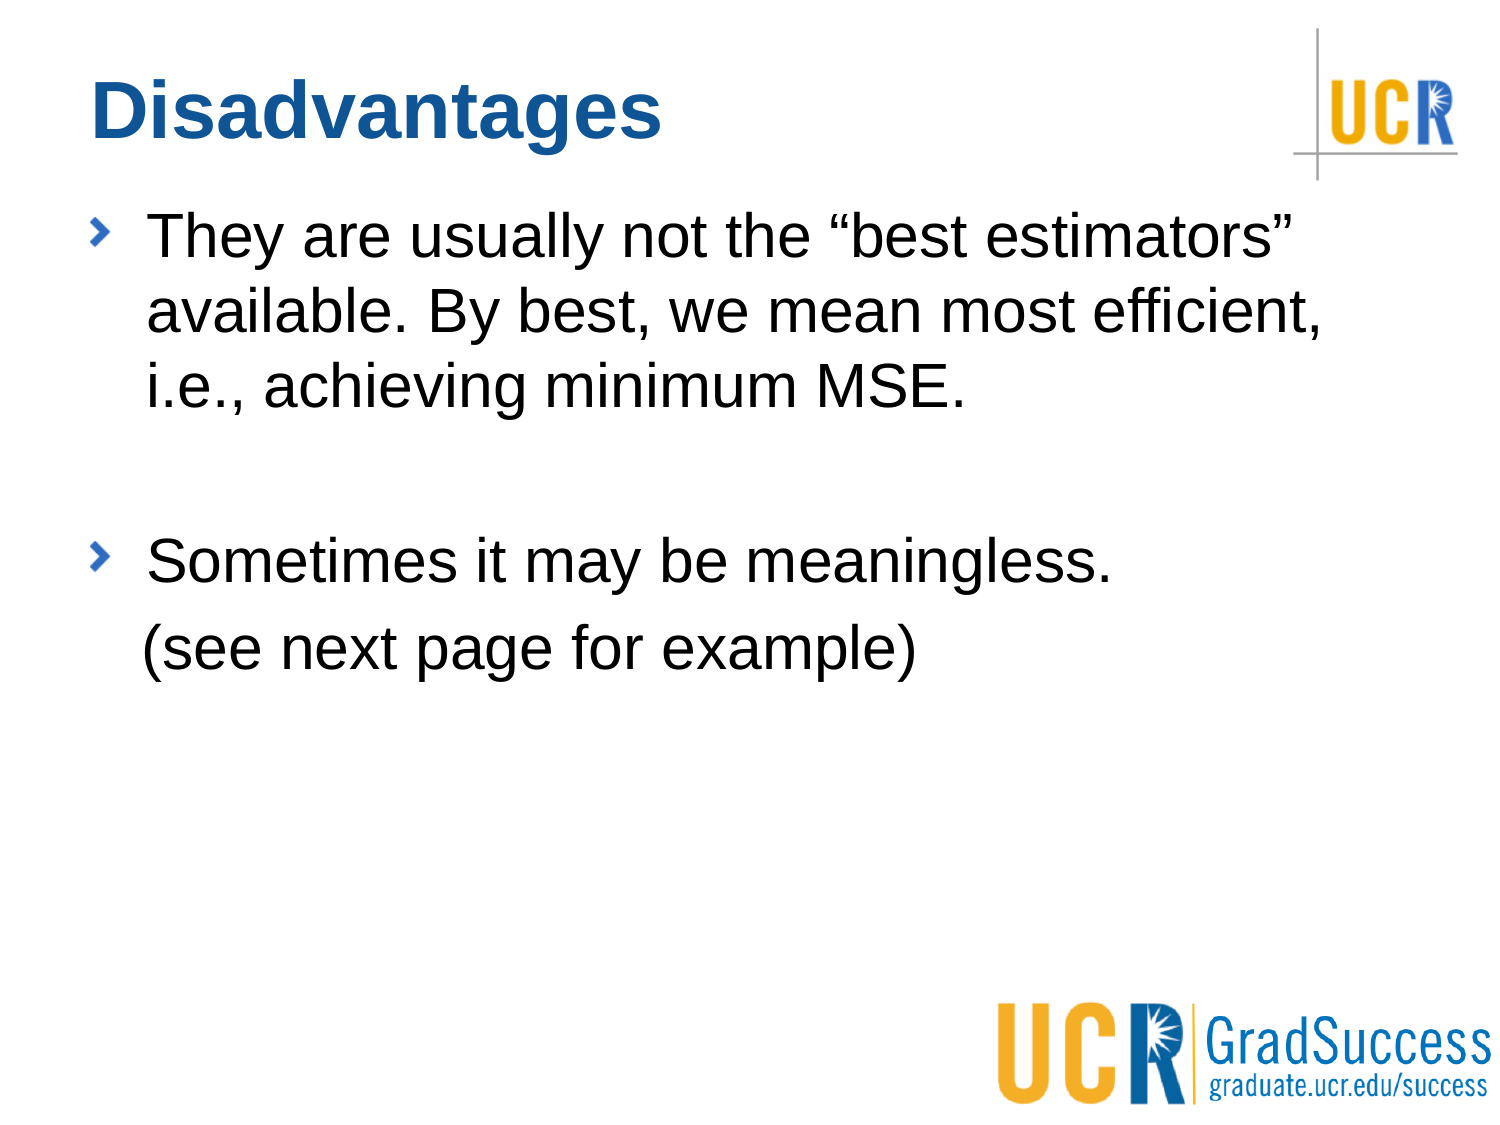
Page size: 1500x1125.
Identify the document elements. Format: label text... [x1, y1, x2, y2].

title Disadvantages [75, 37, 1300, 163]
list They are usually not the “best estimators” available. By best, we mean most efficient, i.e., achieving minimum MSE. Sometimes it may be meaningless. (see next page for example) [75, 187, 1425, 1025]
picture [90, 541, 114, 573]
picture [1282, 0, 1500, 196]
picture [90, 217, 114, 248]
